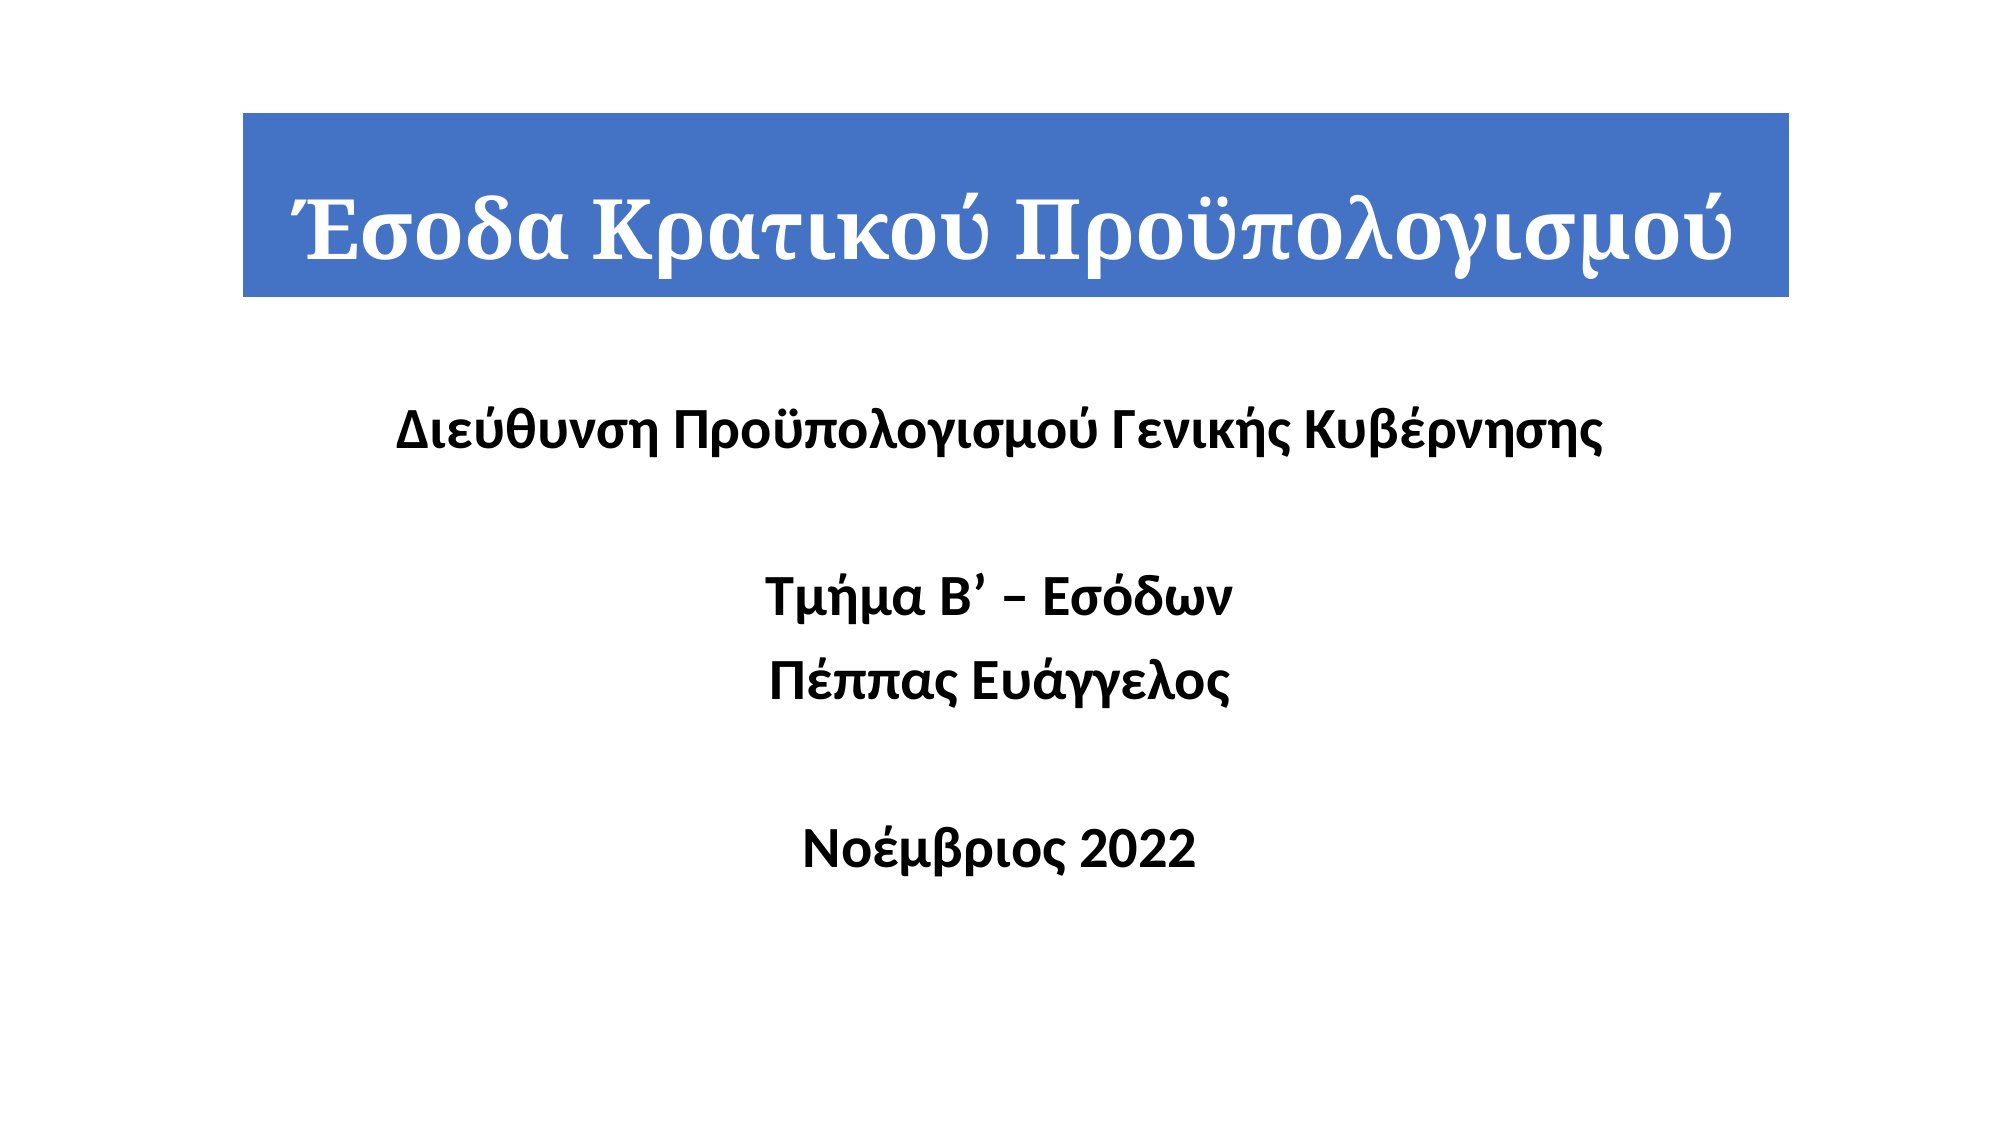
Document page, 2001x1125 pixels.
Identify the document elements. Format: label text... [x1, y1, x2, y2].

list Διεύθυνση Προϋπολογισμού Γενικής Κυβέρνησης Τμήμα Β’ – Εσόδων Πέππας Ευάγγελος Νοέμβριος 2022 [137, 299, 1863, 1014]
table_header Έσοδα Κρατικού Προϋπολογισμού [243, 113, 1789, 297]
title Έσοδα Κρατικού Προϋπολογισμού [137, 59, 1863, 252]
